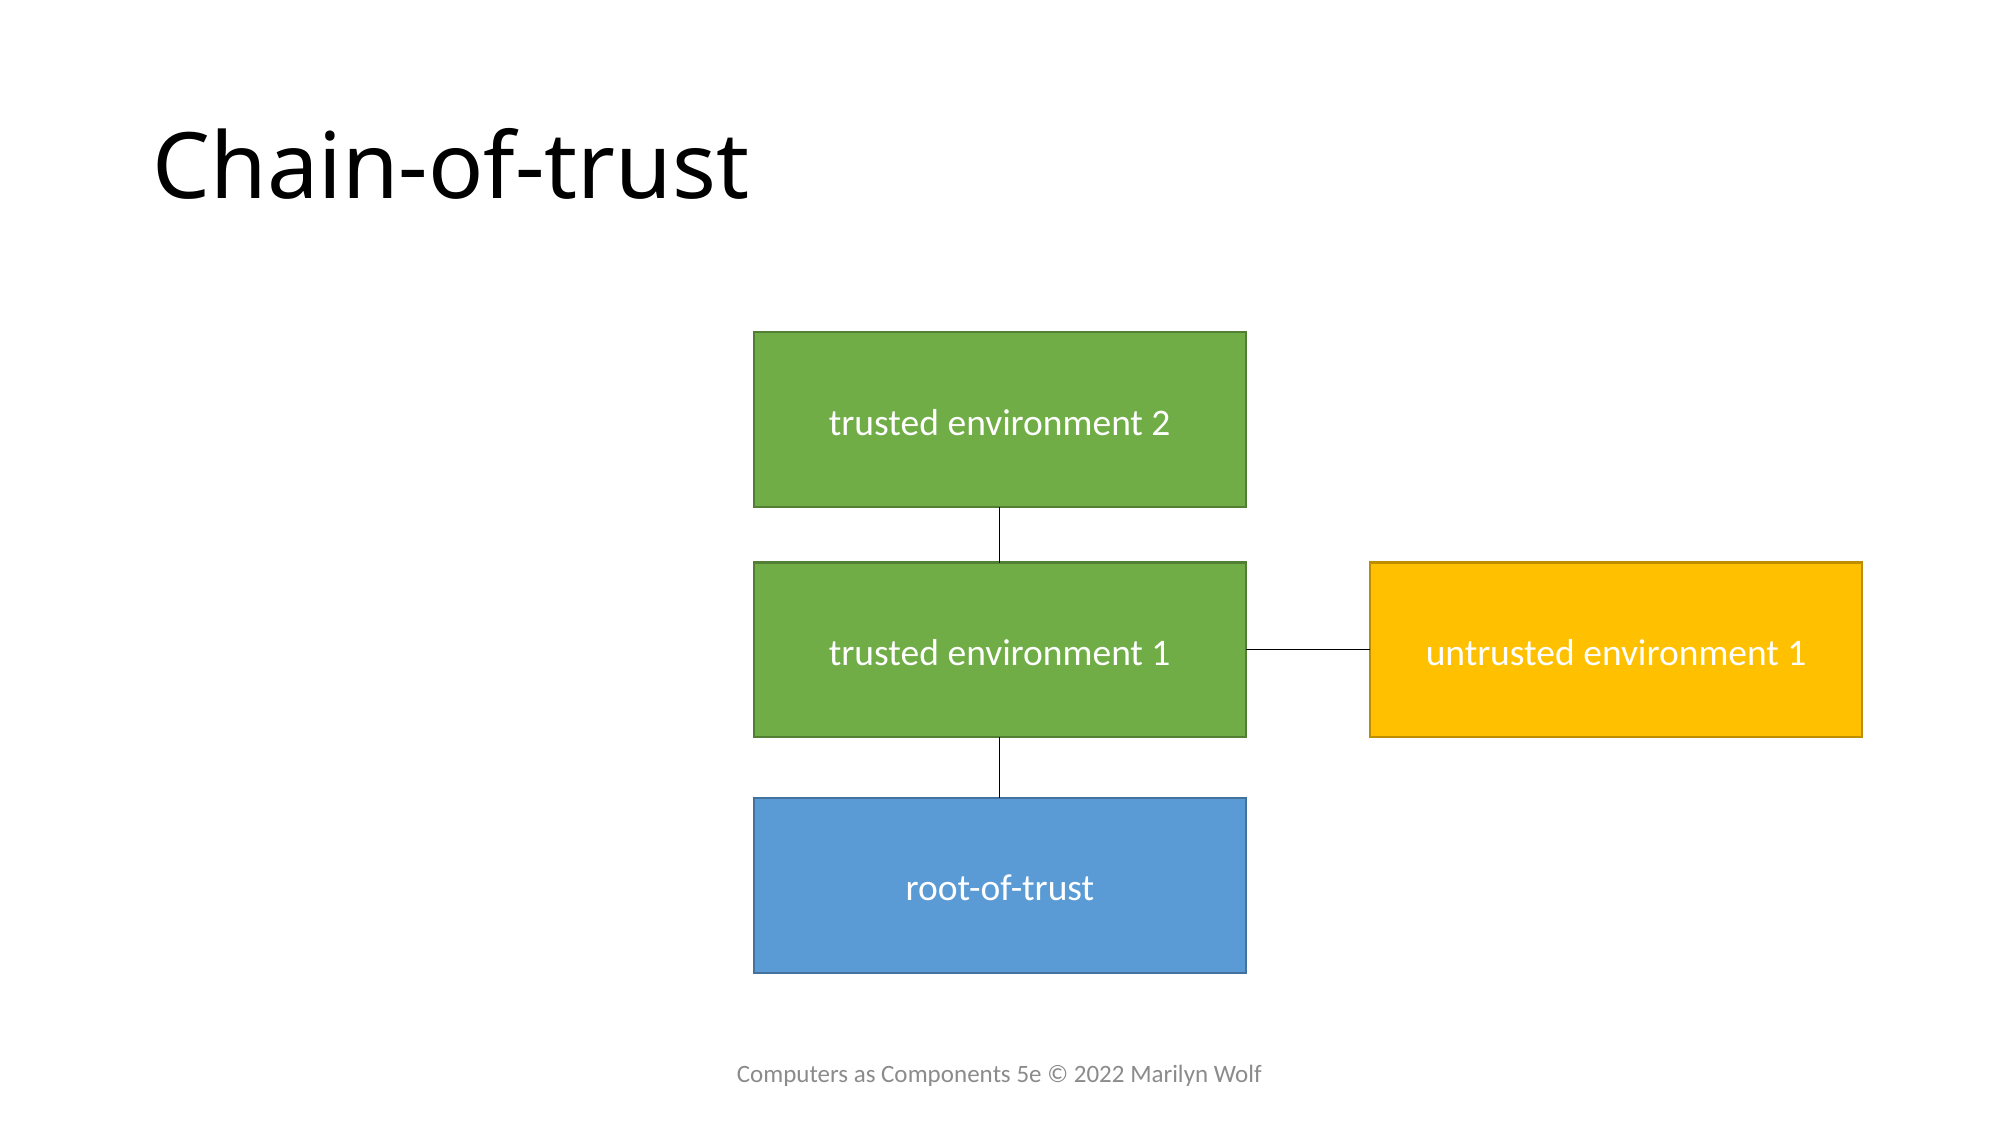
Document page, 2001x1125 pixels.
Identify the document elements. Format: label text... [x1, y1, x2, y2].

footer Computers as Components 5e © 2022 Marilyn Wolf [662, 1042, 1338, 1103]
title Chain-of-trust [137, 59, 1863, 278]
text_box untrusted environment 1 [1369, 561, 1863, 738]
text_box root-of-trust [753, 797, 1247, 974]
text_box trusted environment 2 [753, 331, 1247, 508]
text_box trusted environment 1 [753, 561, 1247, 738]
